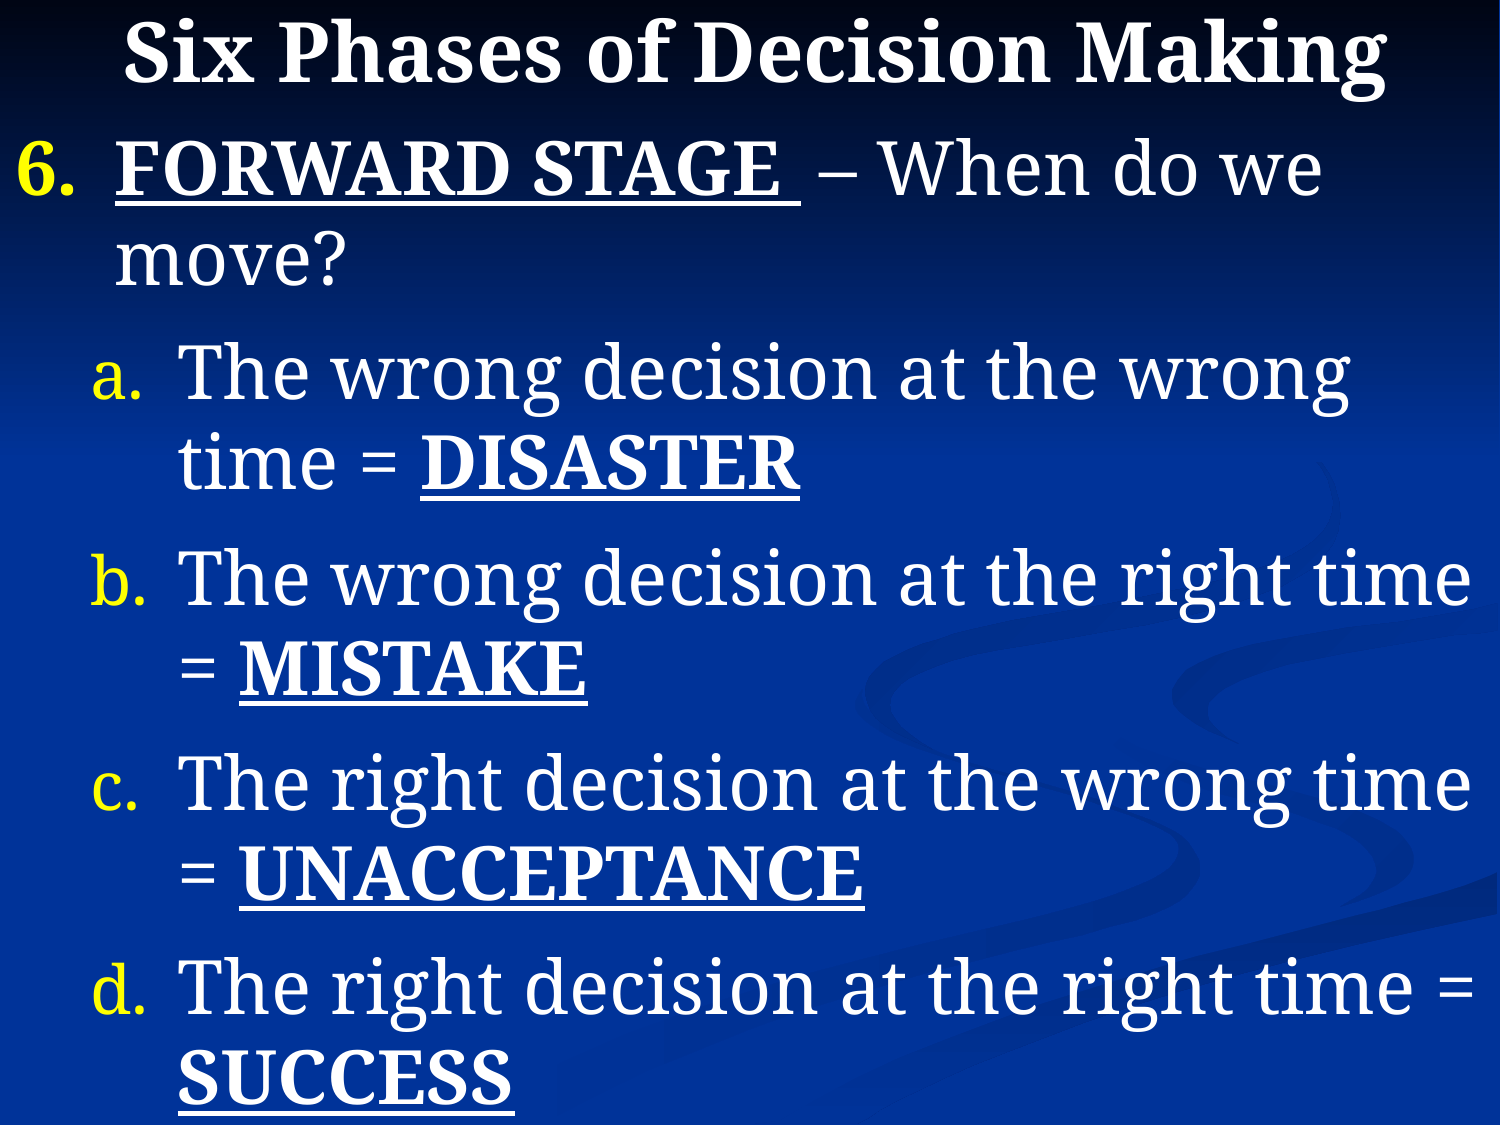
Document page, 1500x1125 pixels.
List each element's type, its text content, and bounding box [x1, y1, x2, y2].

list FORWARD STAGE – When do we move? The wrong decision at the wrong time = DISASTER The wrong decision at the right time = MISTAKE The right decision at the wrong time = UNACCEPTANCE The right decision at the right time = SUCCESS [0, 112, 1500, 1076]
title Six Phases of Decision Making [24, 0, 1488, 112]
